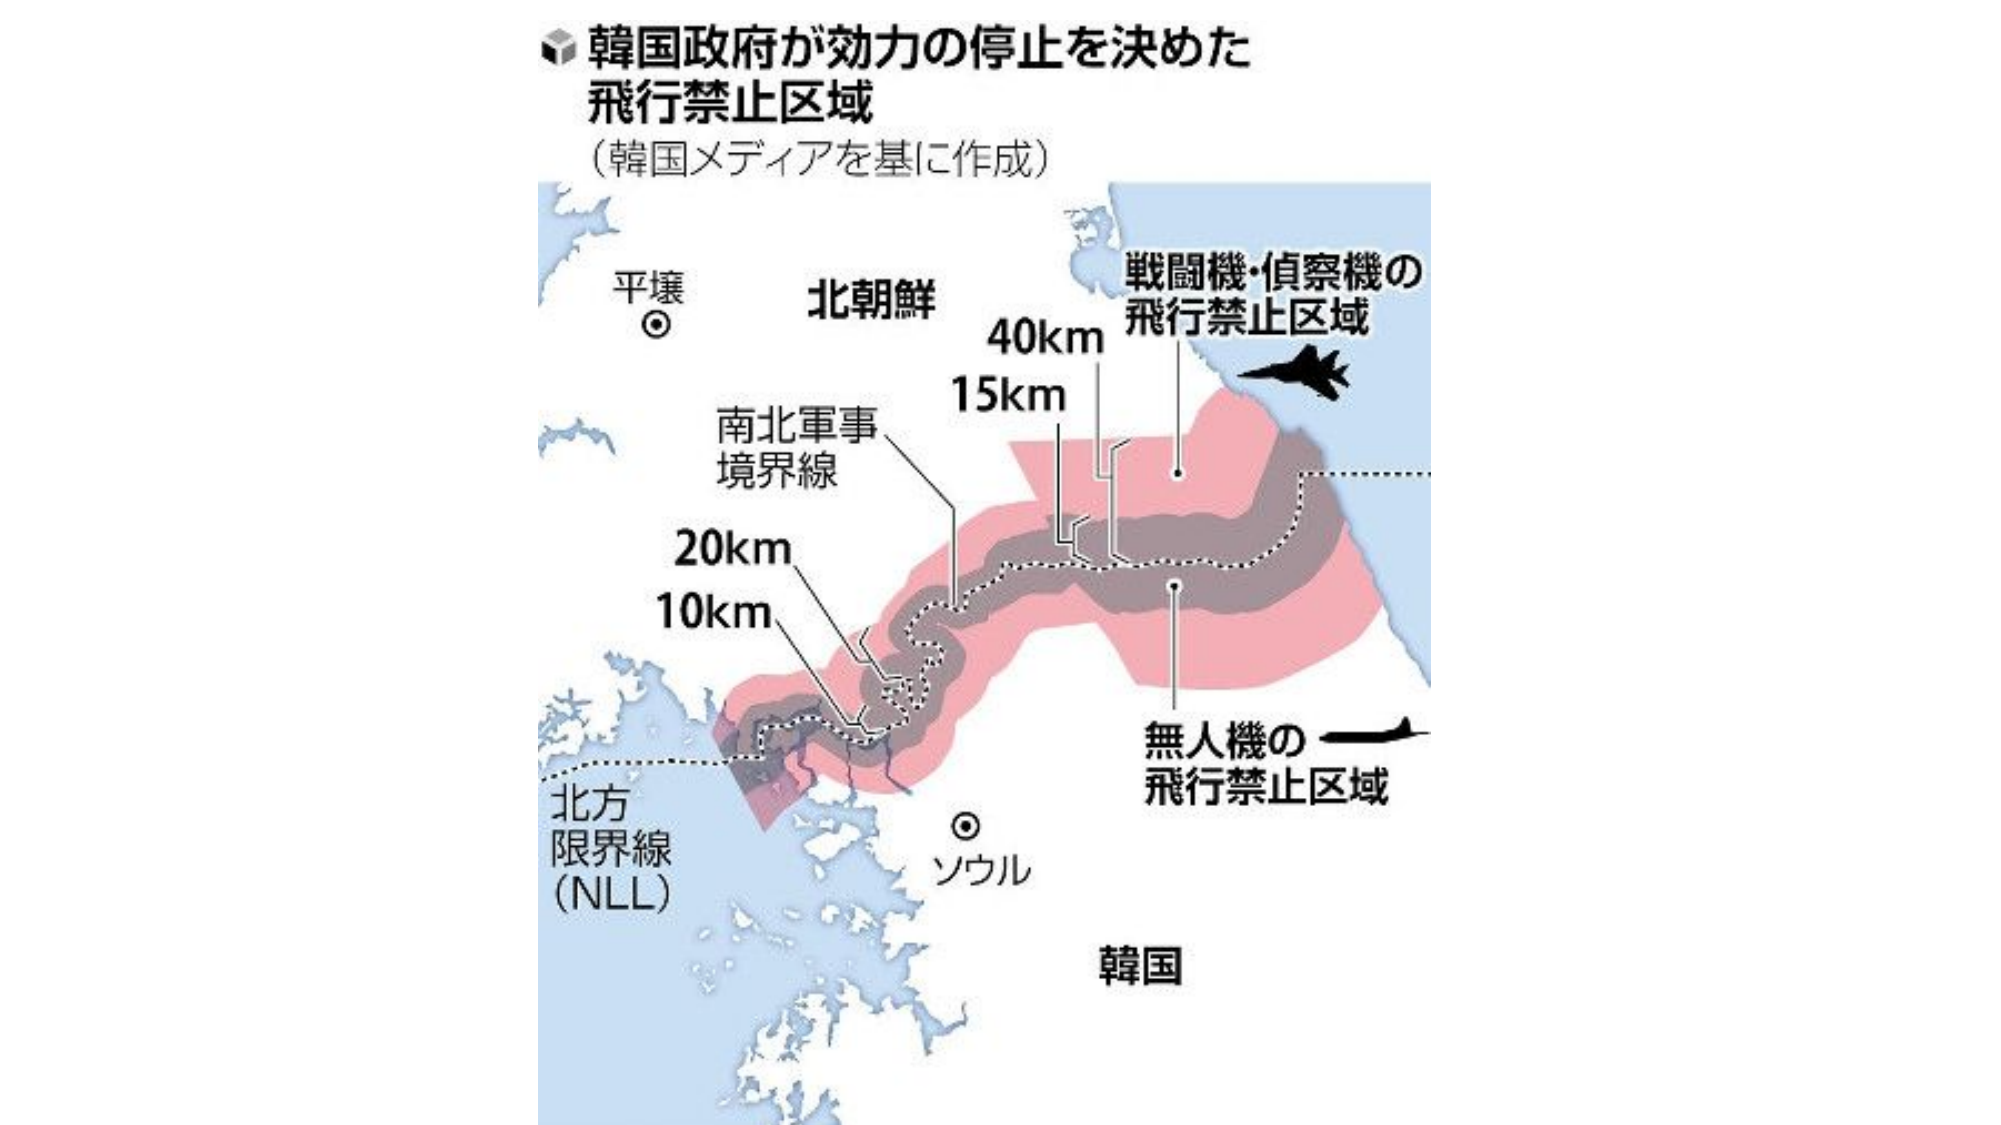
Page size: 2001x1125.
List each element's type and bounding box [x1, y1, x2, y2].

picture [538, 20, 1431, 1125]
